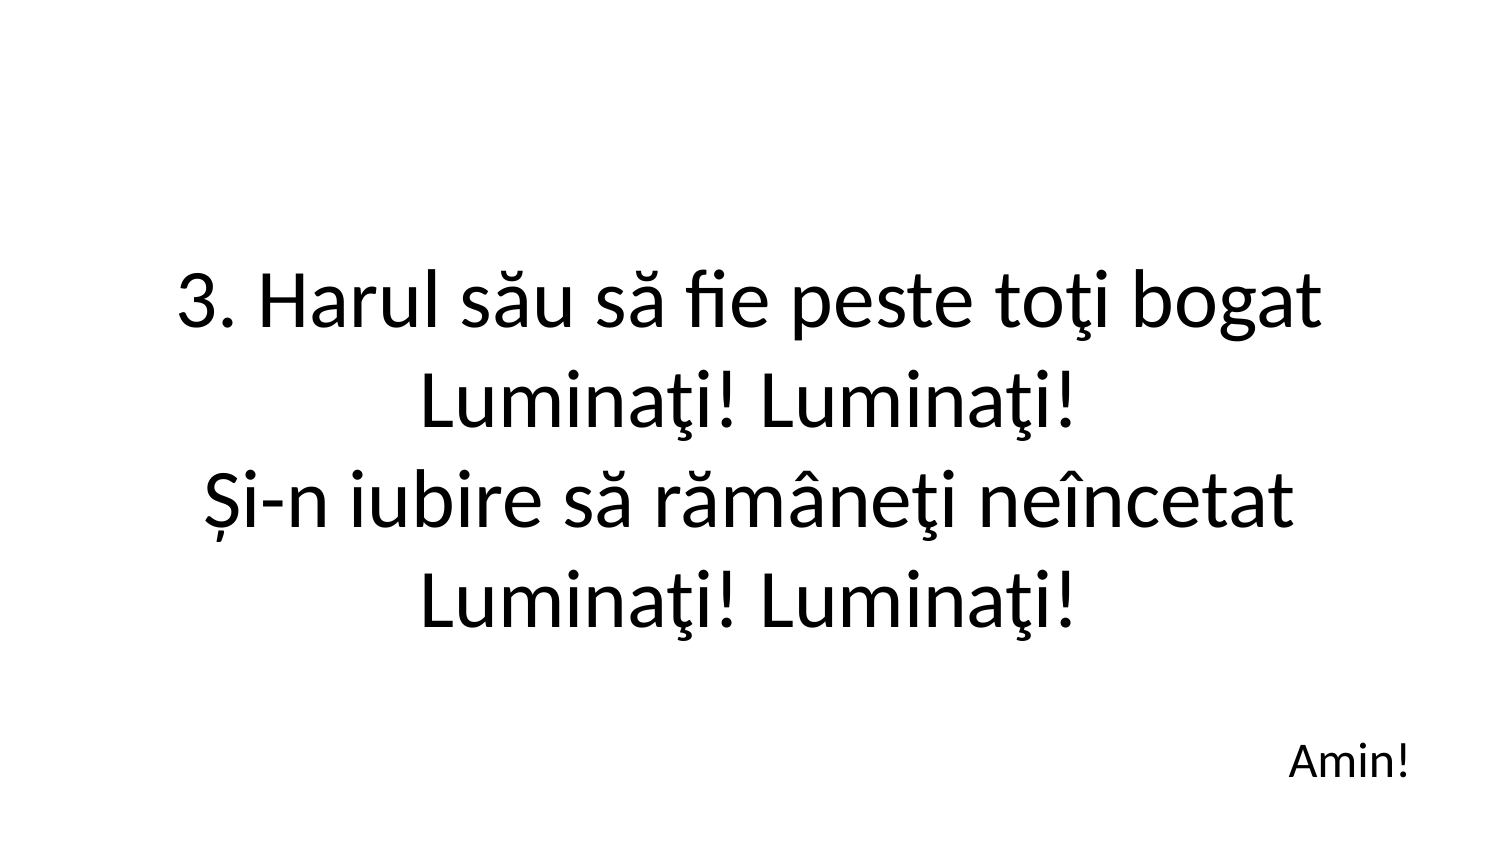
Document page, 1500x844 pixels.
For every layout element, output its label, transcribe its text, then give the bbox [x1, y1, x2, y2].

text_box Amin! [1273, 674, 1427, 795]
text_box 3. Harul său să fie peste toţi bogat Luminaţi! Luminaţi! Și-n iubire să rămâneţi neîncetat Luminaţi! Luminaţi! [160, 192, 1339, 652]
